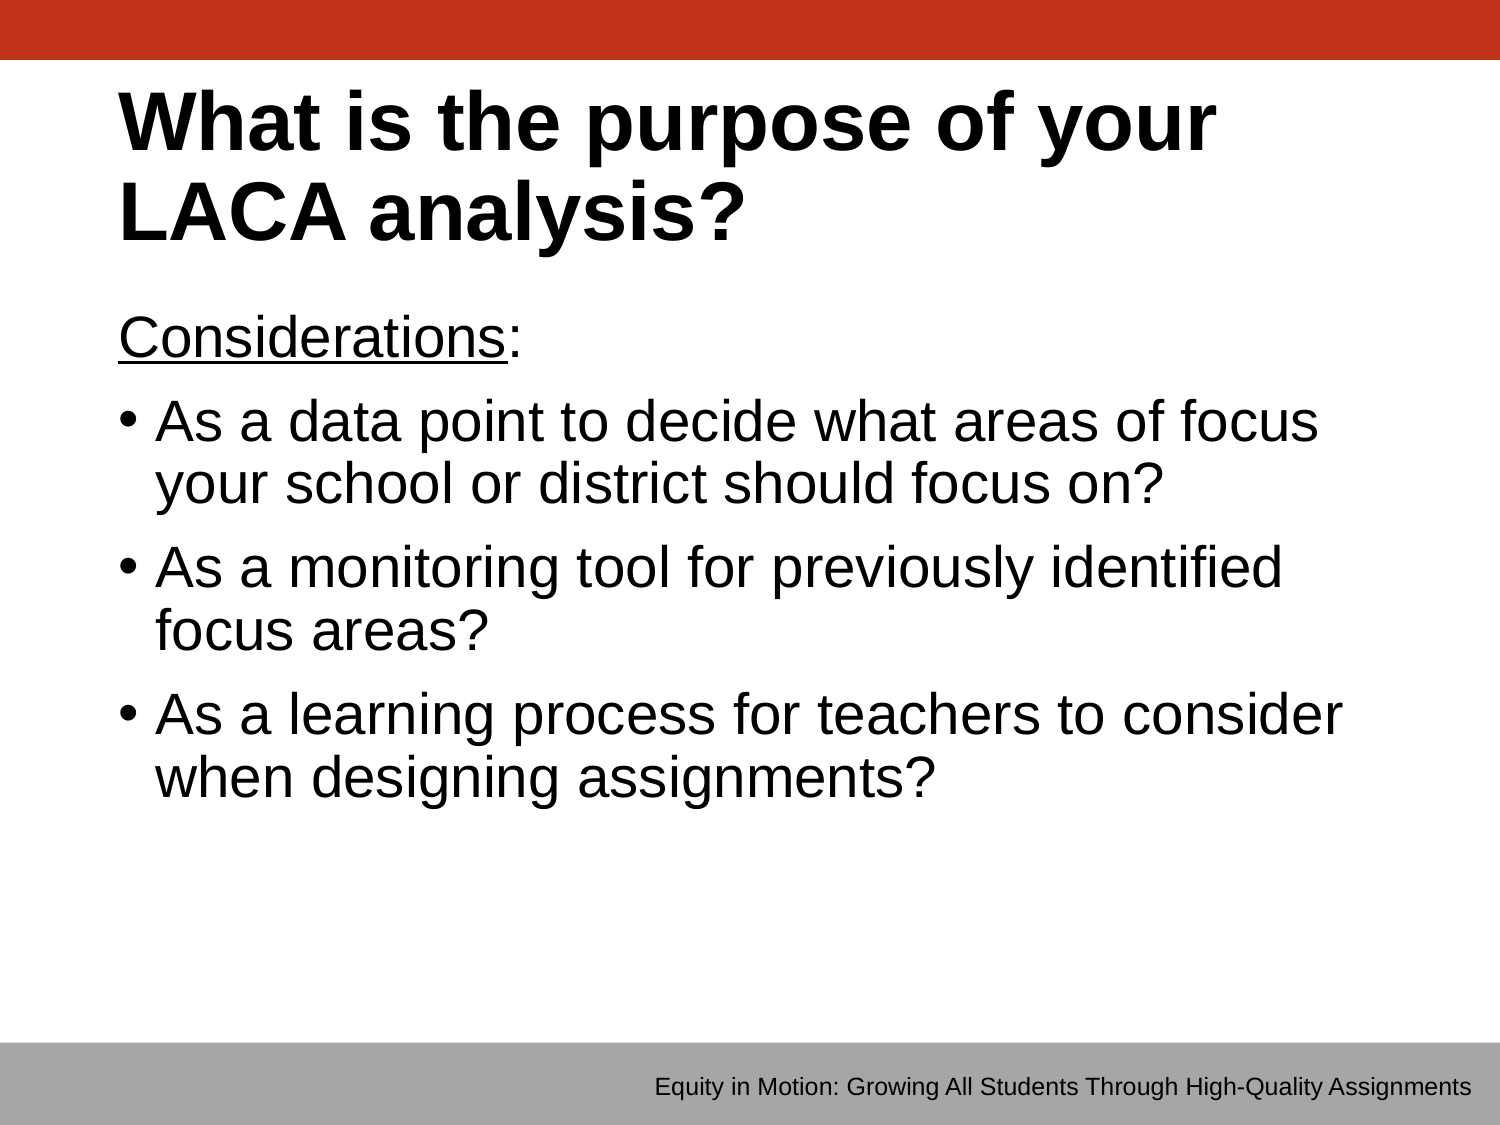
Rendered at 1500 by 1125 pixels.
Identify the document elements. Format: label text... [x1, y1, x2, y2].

list Considerations: As a data point to decide what areas of focus your school or district should focus on? As a monitoring tool for previously identified focus areas? As a learning process for teachers to consider when designing assignments? [103, 299, 1397, 1014]
title What is the purpose of your LACA analysis? [103, 59, 1397, 278]
